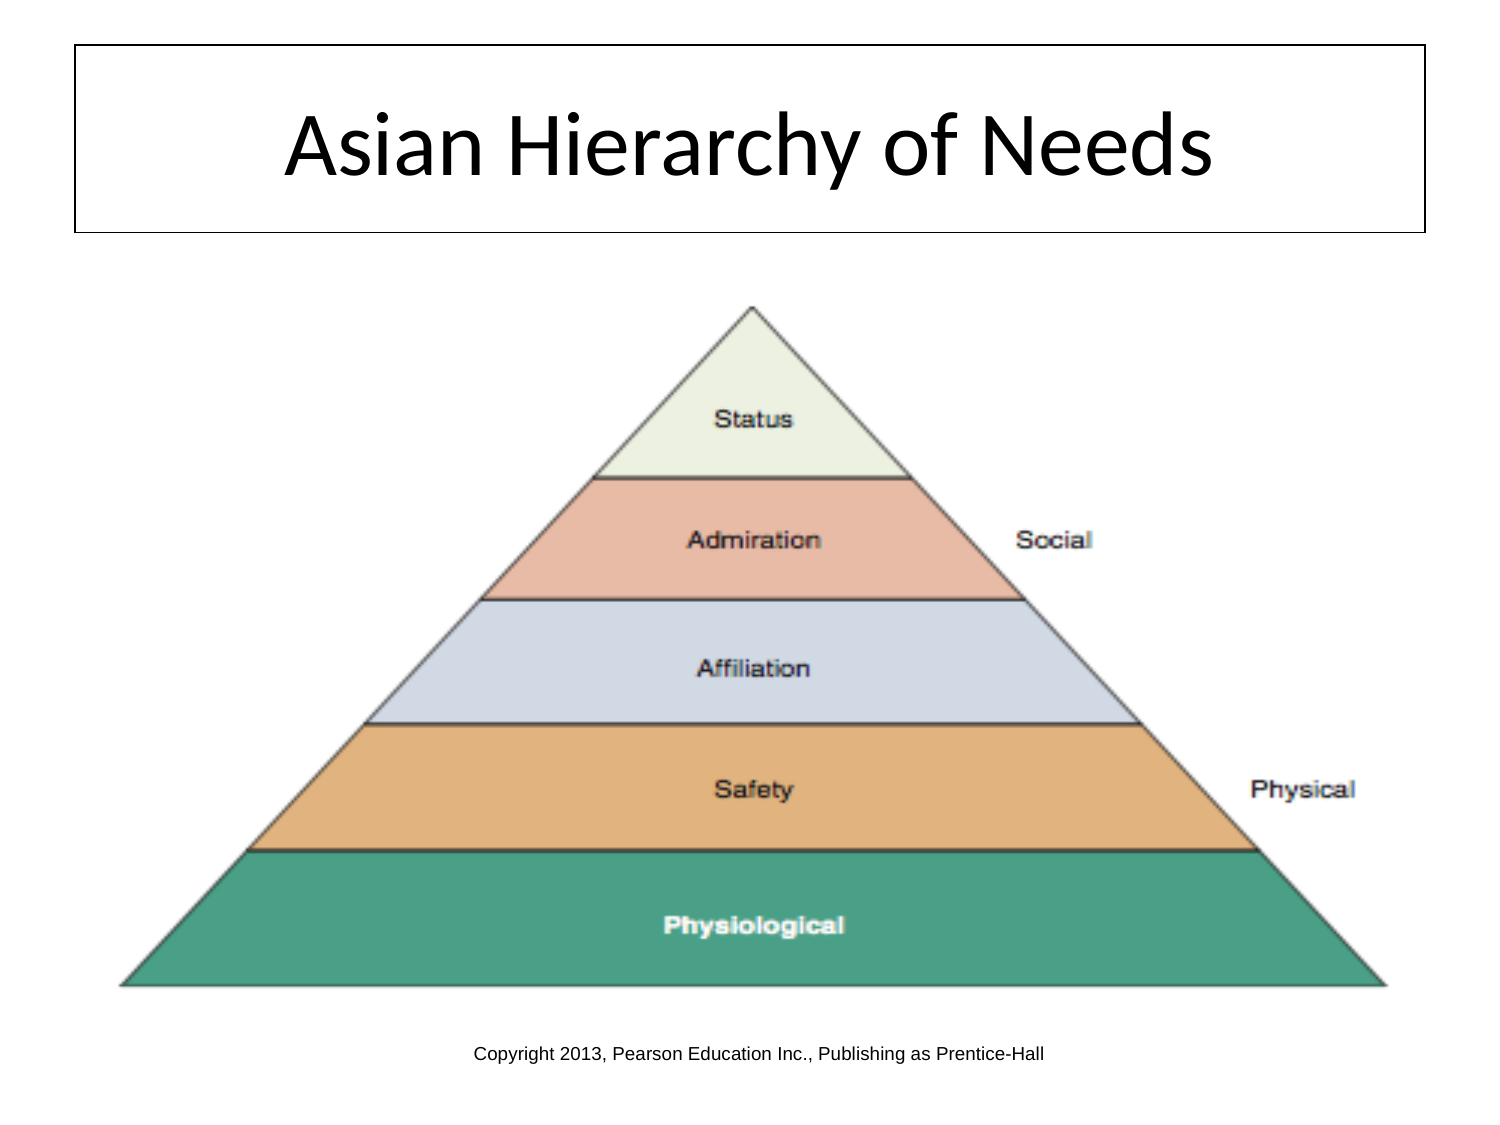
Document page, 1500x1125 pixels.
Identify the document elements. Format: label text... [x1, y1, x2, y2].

title Asian Hierarchy of Needs [74, 44, 1426, 233]
text_box Copyright 2013, Pearson Education Inc., Publishing as Prentice-Hall [459, 1033, 1059, 1094]
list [74, 262, 1426, 1006]
